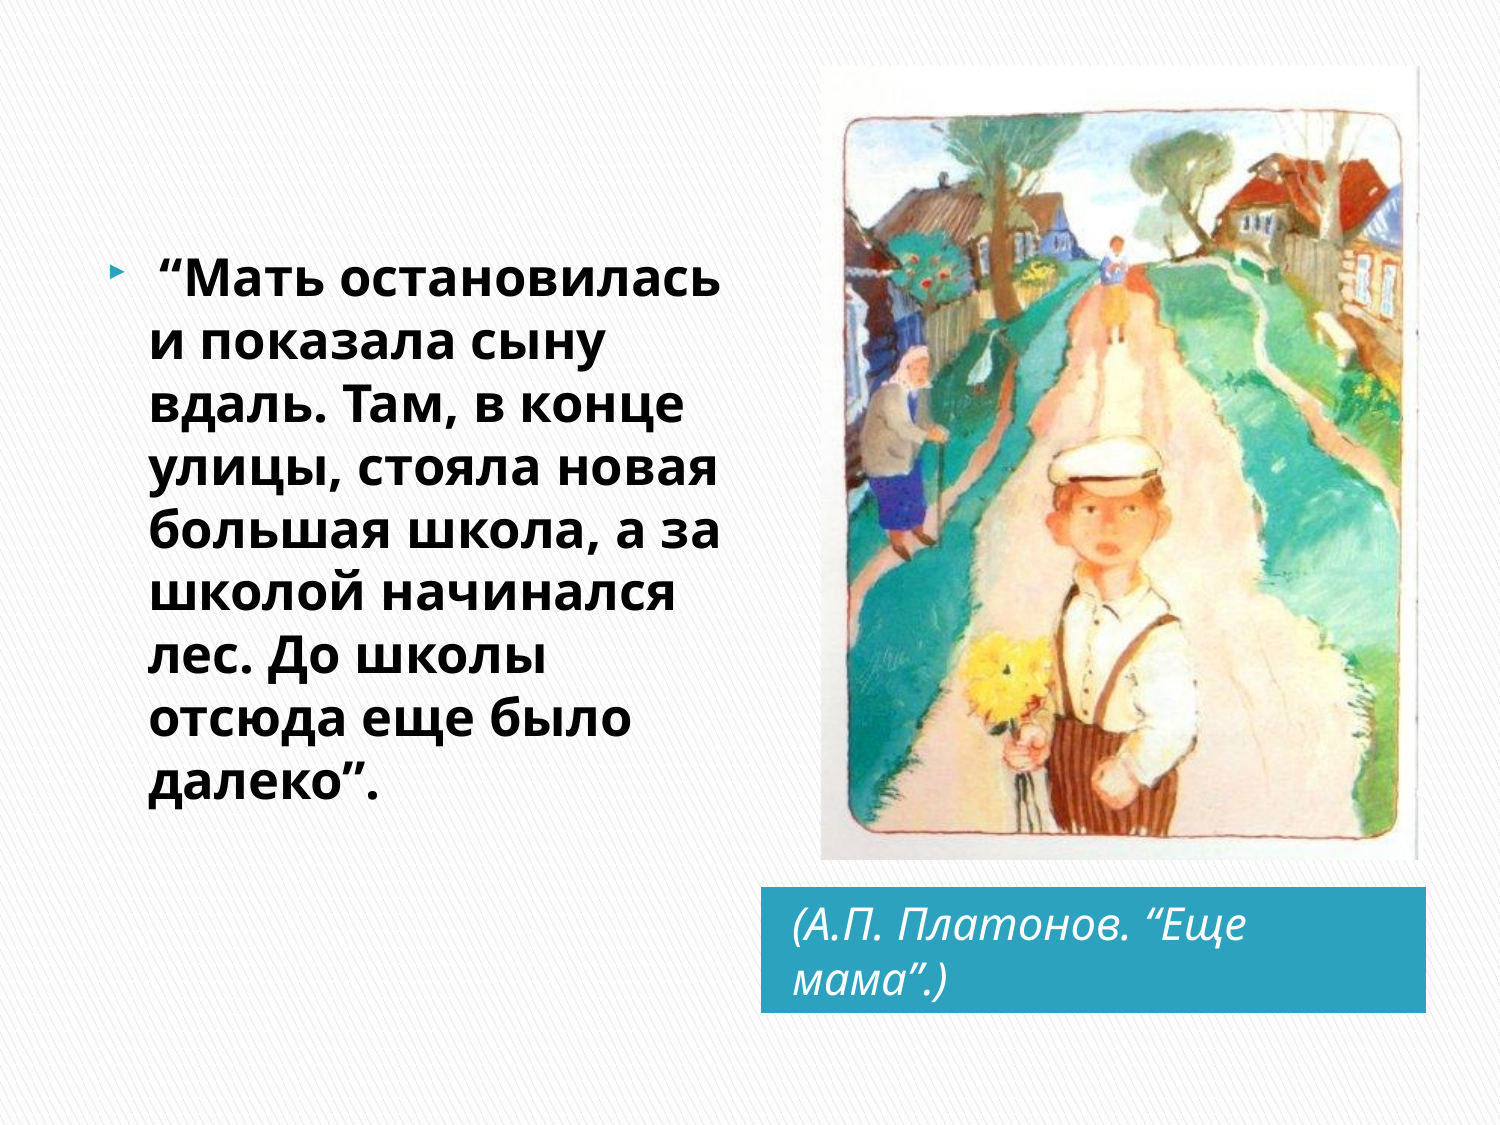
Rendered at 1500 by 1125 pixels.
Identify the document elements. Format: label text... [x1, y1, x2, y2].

list “Мать остановилась и показала сыну вдаль. Там, в конце улицы, стояла новая большая школа, а за школой начинался лес. До школы отсюда еще было далеко”. [75, 236, 738, 884]
list (А.П. Платонов. “Еще мама”.) [761, 887, 1426, 1013]
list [820, 66, 1424, 860]
